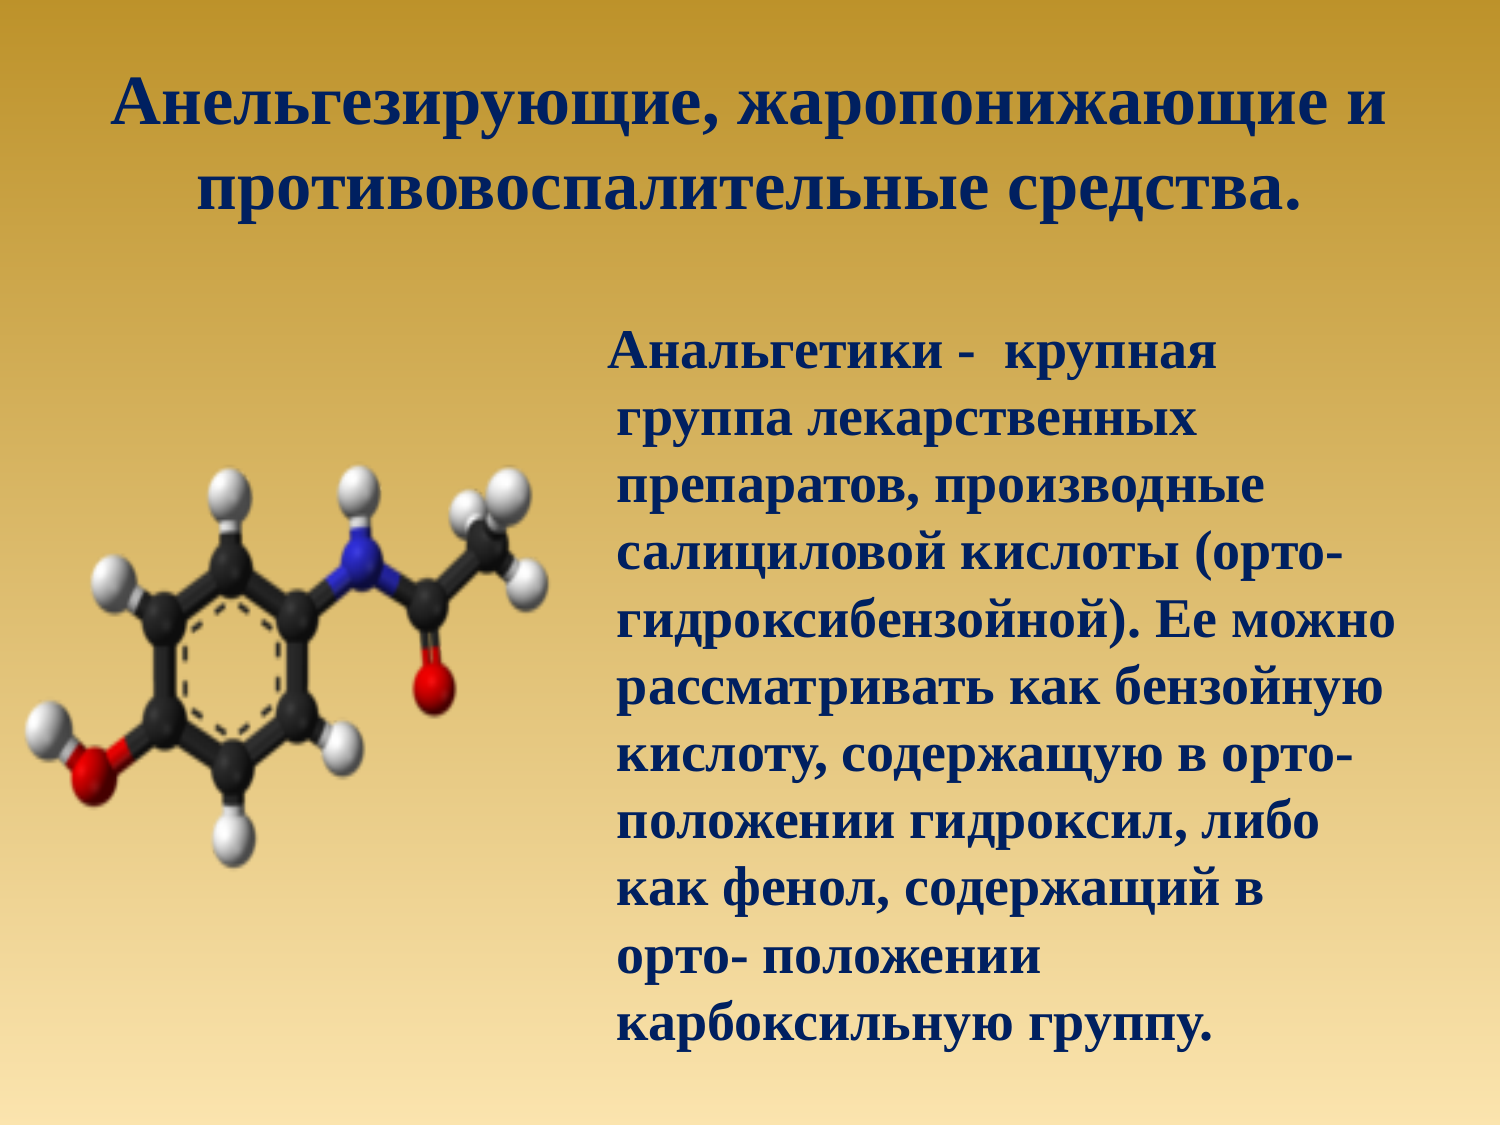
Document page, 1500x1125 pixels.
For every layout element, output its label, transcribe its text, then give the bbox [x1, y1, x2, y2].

title Анельгезирующие, жаропонижающие и противовоспалительные средства. [75, 45, 1425, 233]
list Анальгетики - крупная группа лекарственных препаратов, производные салициловой кислоты (орто-гидроксибензойной). Ее можно рассматривать как бензойную кислоту, содержащую в орто-положении гидроксил, либо как фенол, содержащий в орто- положении карбоксильную группу. [550, 304, 1421, 1125]
picture [0, 433, 575, 903]
